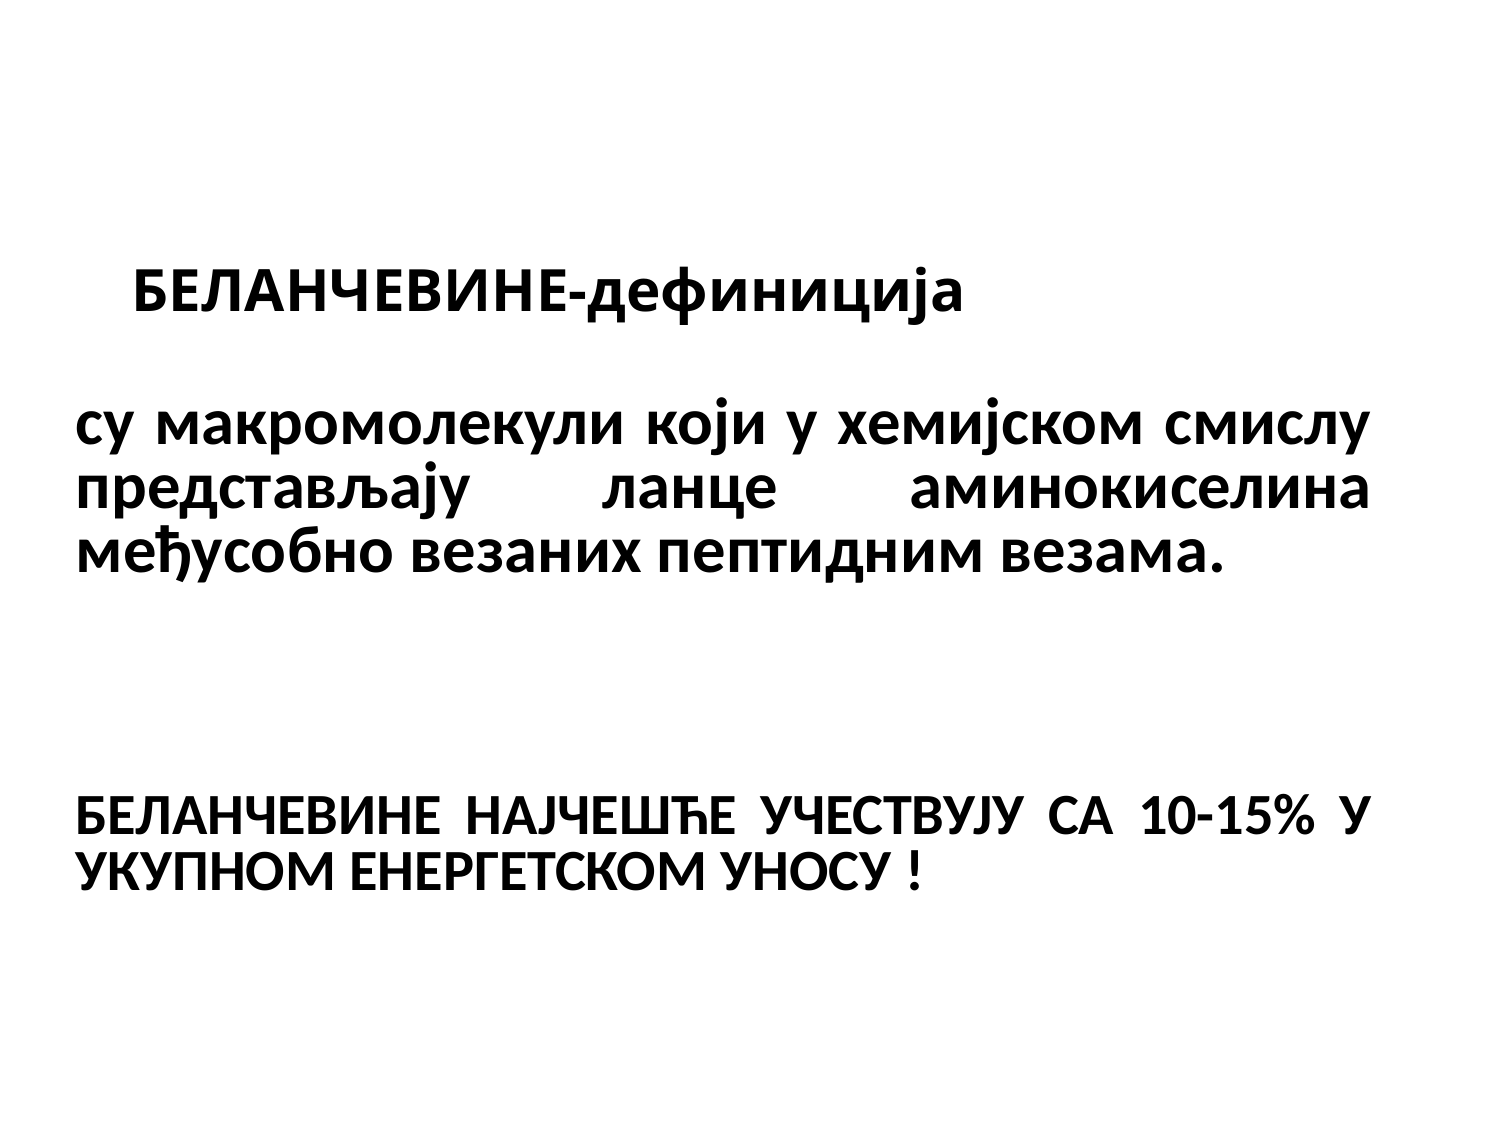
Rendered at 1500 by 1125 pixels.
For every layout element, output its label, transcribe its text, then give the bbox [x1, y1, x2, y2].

text_box БЕЛАНЧЕВИНЕ-дефиниција [117, 246, 1429, 331]
subtitle су макромолекули који у хемијском смислу представљају ланце аминокиселина међусобно везаних пептидним везама. БЕЛАНЧЕВИНЕ НАЈЧЕШЋЕ УЧЕСТВУЈУ СА 10-15% У УКУПНОМ ЕНЕРГЕТСКОМ УНОСУ ! [29, 385, 1388, 1071]
